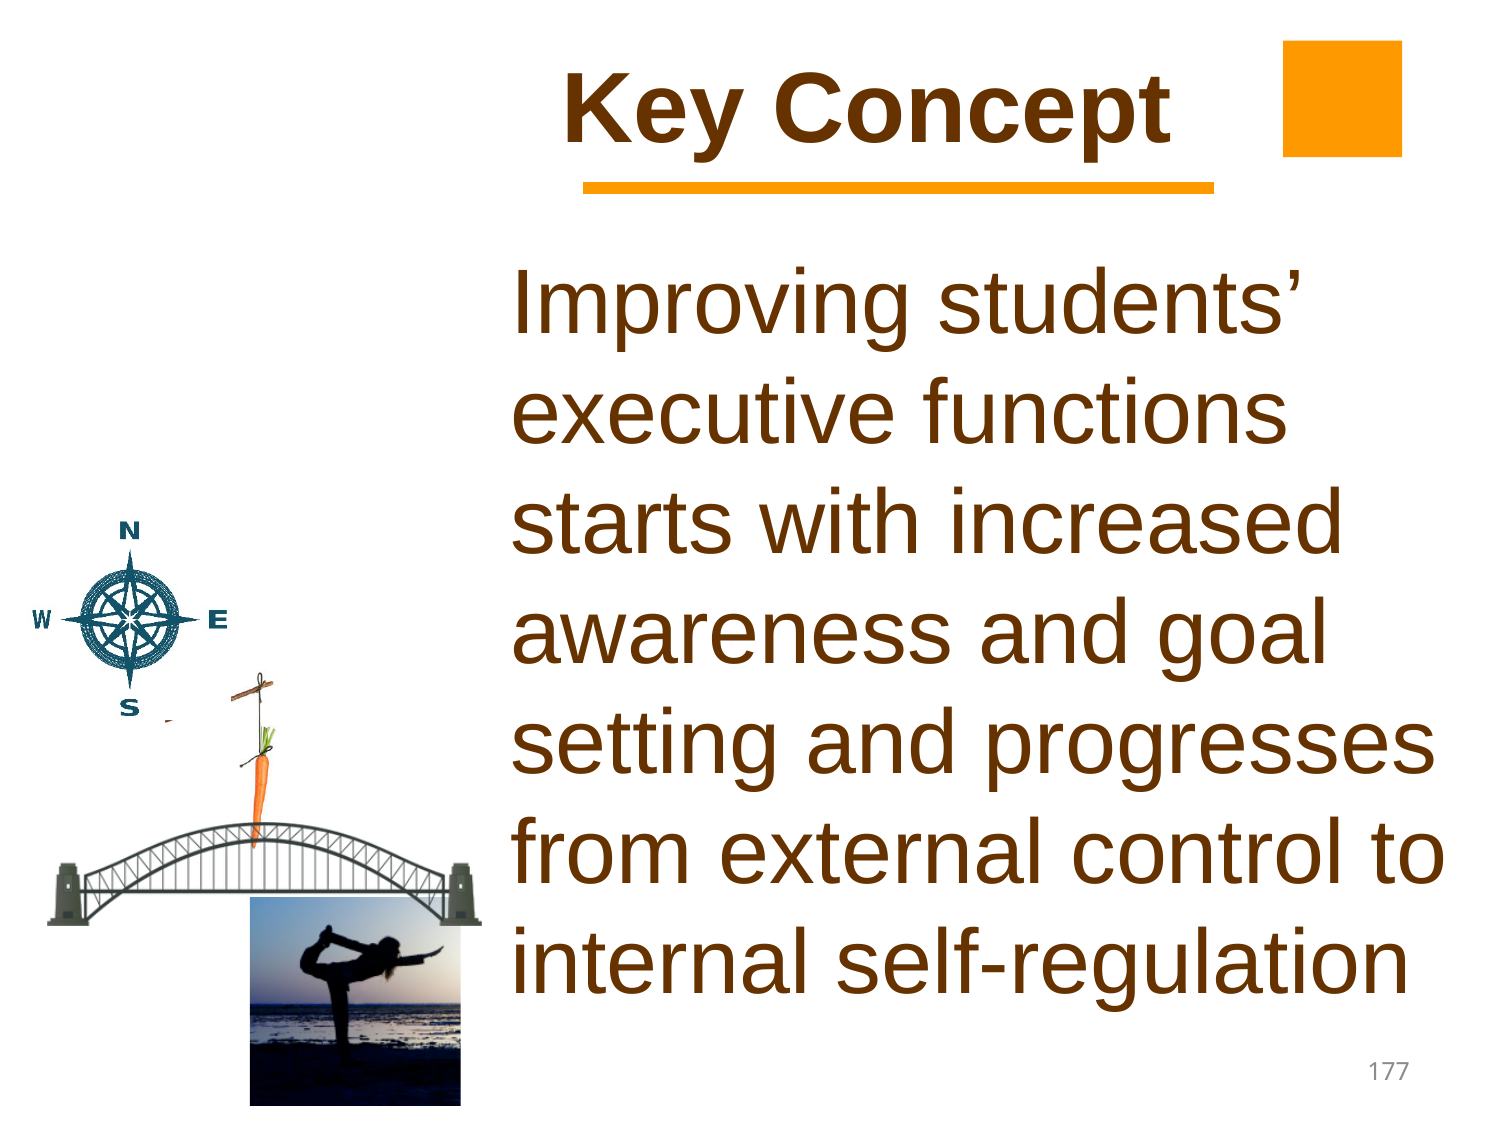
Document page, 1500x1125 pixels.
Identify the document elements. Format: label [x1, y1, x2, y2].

text_box [495, 234, 1479, 1020]
text_box [1281, 38, 1404, 159]
text_box [546, 34, 1188, 170]
picture [28, 517, 482, 1106]
slide_number [1074, 1042, 1425, 1103]
